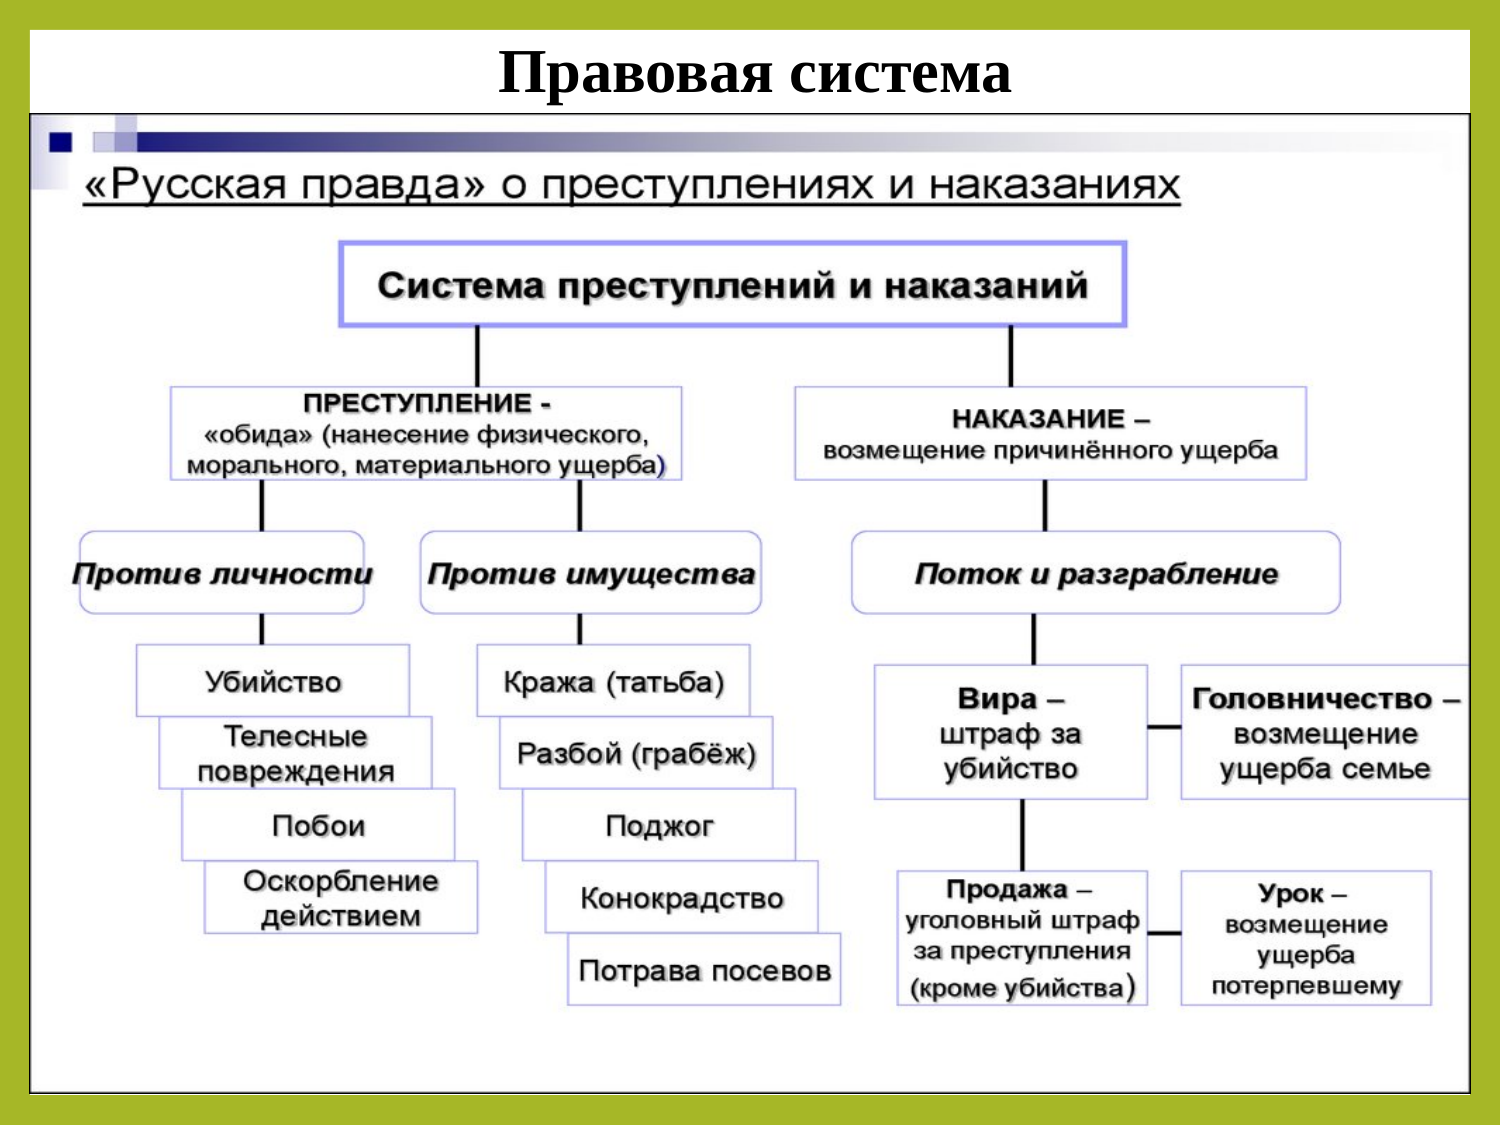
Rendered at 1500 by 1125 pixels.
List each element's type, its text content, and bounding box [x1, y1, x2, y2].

title Правовая система [64, 30, 1447, 112]
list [29, 113, 1471, 1095]
